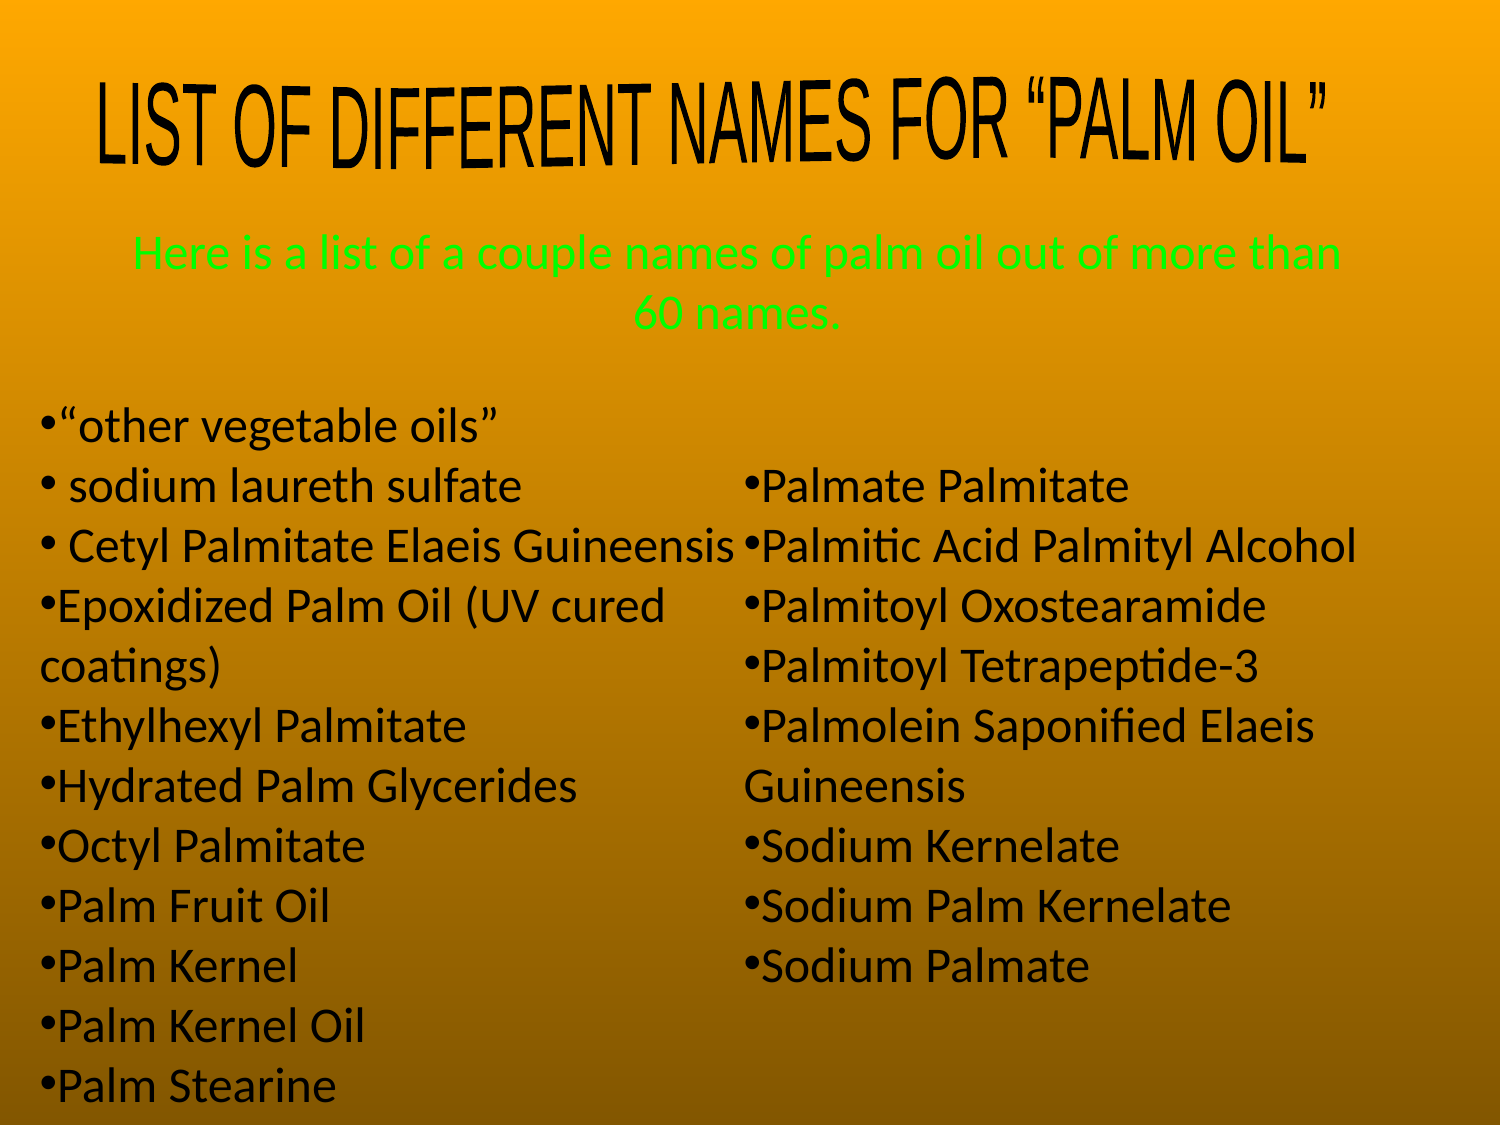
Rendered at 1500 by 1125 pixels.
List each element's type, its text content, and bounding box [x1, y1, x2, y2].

text_box Here is a list of a couple names of palm oil out of more than 60 names. [87, 212, 1388, 348]
text_box “other vegetable oils” sodium laureth sulfate Cetyl Palmitate Elaeis Guineensis Epoxidized Palm Oil (UV cured coatings) Ethylhexyl Palmitate Hydrated Palm Glycerides Octyl Palmitate Palm Fruit Oil Palm Kernel Palm Kernel Oil Palm Stearine Palmate Palmitate Palmitic Acid Palmityl Alcohol Palmitoyl Oxostearamide Palmitoyl Tetrapeptide-3 Palmolein Saponified Elaeis Guineensis Sodium Kernelate Sodium Palm Kernelate Sodium Palmate [24, 24, 1463, 1125]
